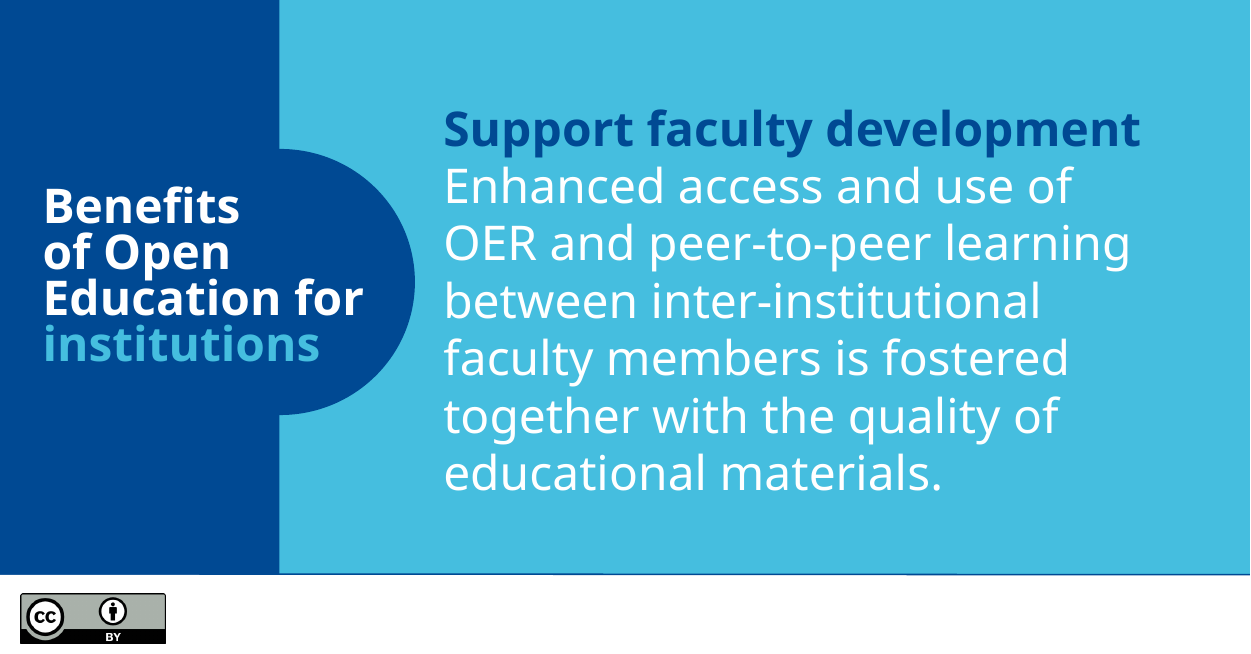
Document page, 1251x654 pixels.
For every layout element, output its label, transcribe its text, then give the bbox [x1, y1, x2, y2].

text_box [206, 148, 355, 171]
text_box Benefits of Open Education for institutions [27, 171, 382, 386]
text_box [196, 386, 365, 416]
text_box [0, 0, 280, 573]
text_box [0, 582, 1250, 654]
picture [20, 592, 166, 645]
text_box [382, 194, 415, 370]
text_box Support faculty development Enhanced access and use of OER and peer-to-peer learning between inter-institutional faculty members is fostered together with the quality of educational materials. [428, 83, 1178, 516]
